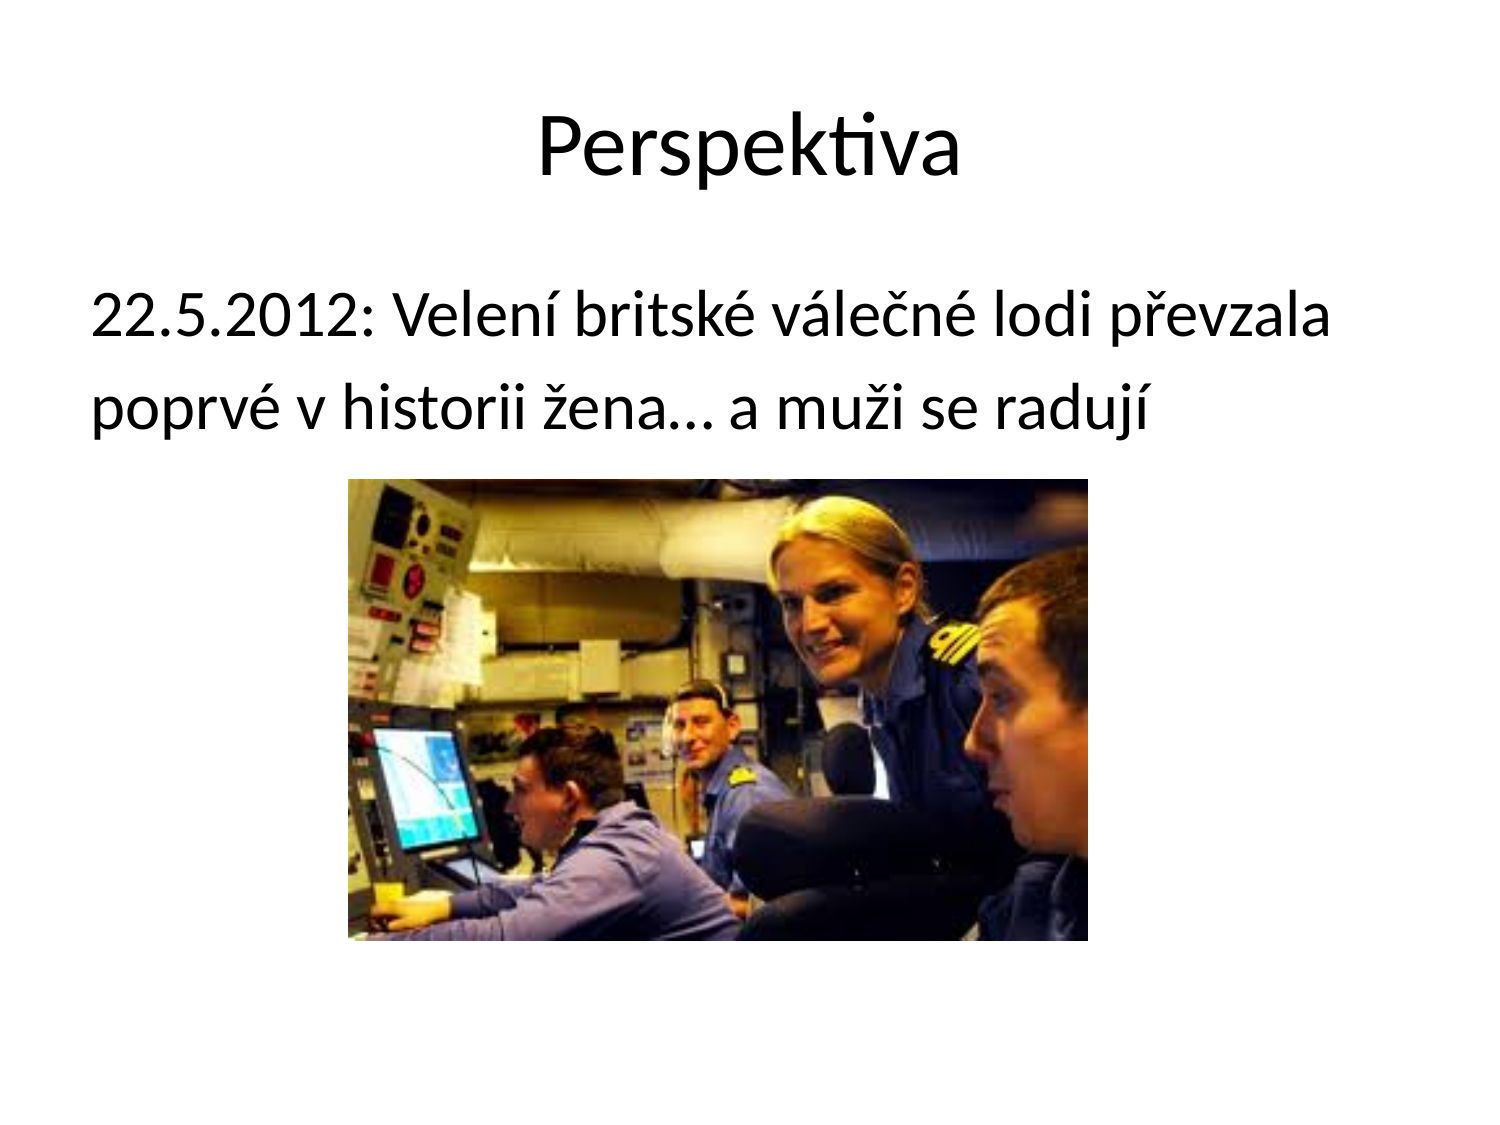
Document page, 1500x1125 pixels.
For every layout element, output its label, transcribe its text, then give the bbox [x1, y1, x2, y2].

list 22.5.2012: Velení britské válečné lodi převzala poprvé v historii žena… a muži se radují [75, 262, 1425, 1005]
title Perspektiva [75, 45, 1425, 233]
picture [348, 479, 1088, 941]
